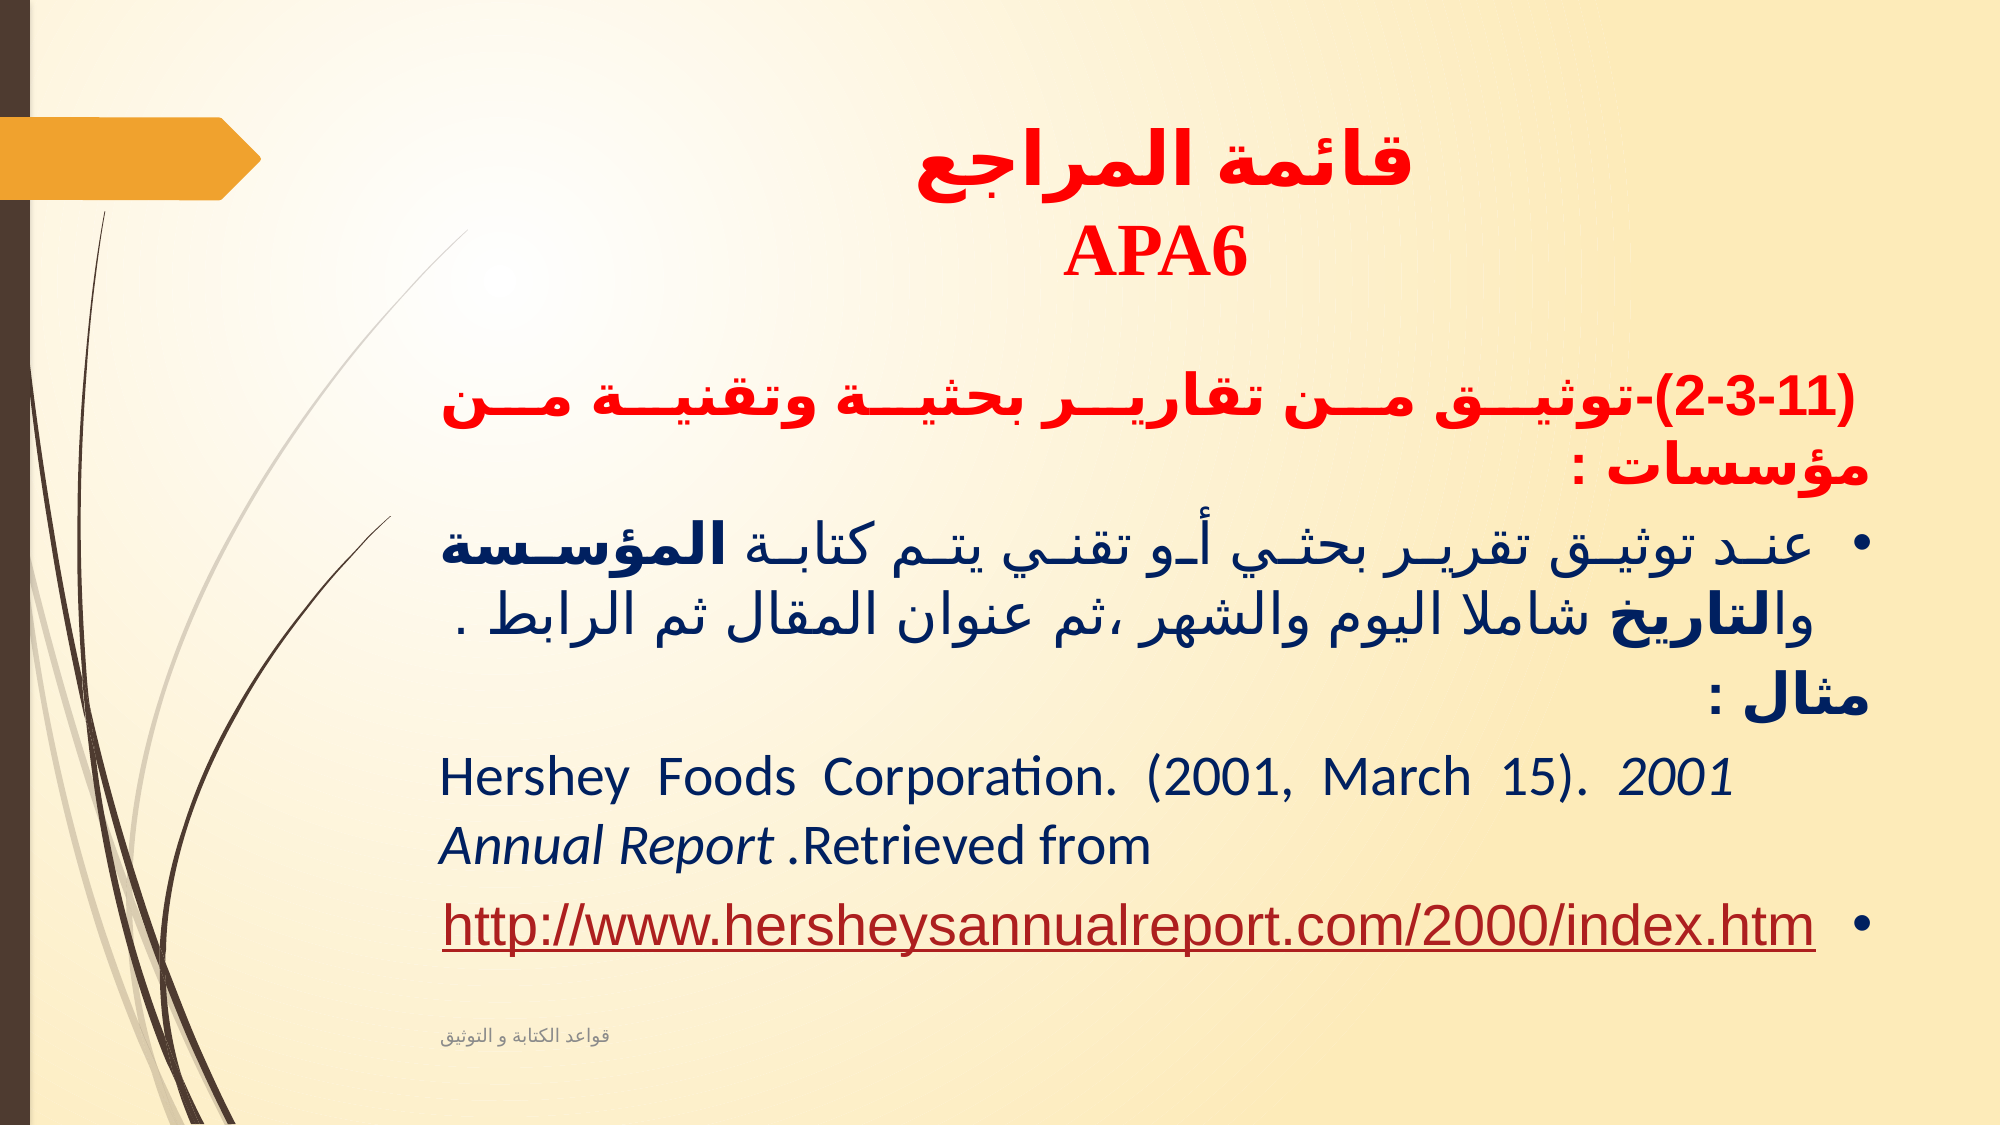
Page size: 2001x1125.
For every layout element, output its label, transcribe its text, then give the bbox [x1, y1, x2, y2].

title قائمة المراجع APA6 [425, 102, 1888, 313]
footer قواعد الكتابة و التوثيق [424, 1006, 1675, 1067]
list (2-3-11)-توثيق من تقارير بحثية وتقنية من مؤسسات : عند توثيق تقرير بحثي أو تقني يتم كتابة المؤسسة والتاريخ شاملا اليوم والشهر ،ثم عنوان المقال ثم الرابط . مثال : Hershey Foods Corporation. (2001, March 15). 2001 Annual Report .Retrieved from http://www.hersheysannualreport.com/2000/index.htm [424, 350, 1888, 970]
